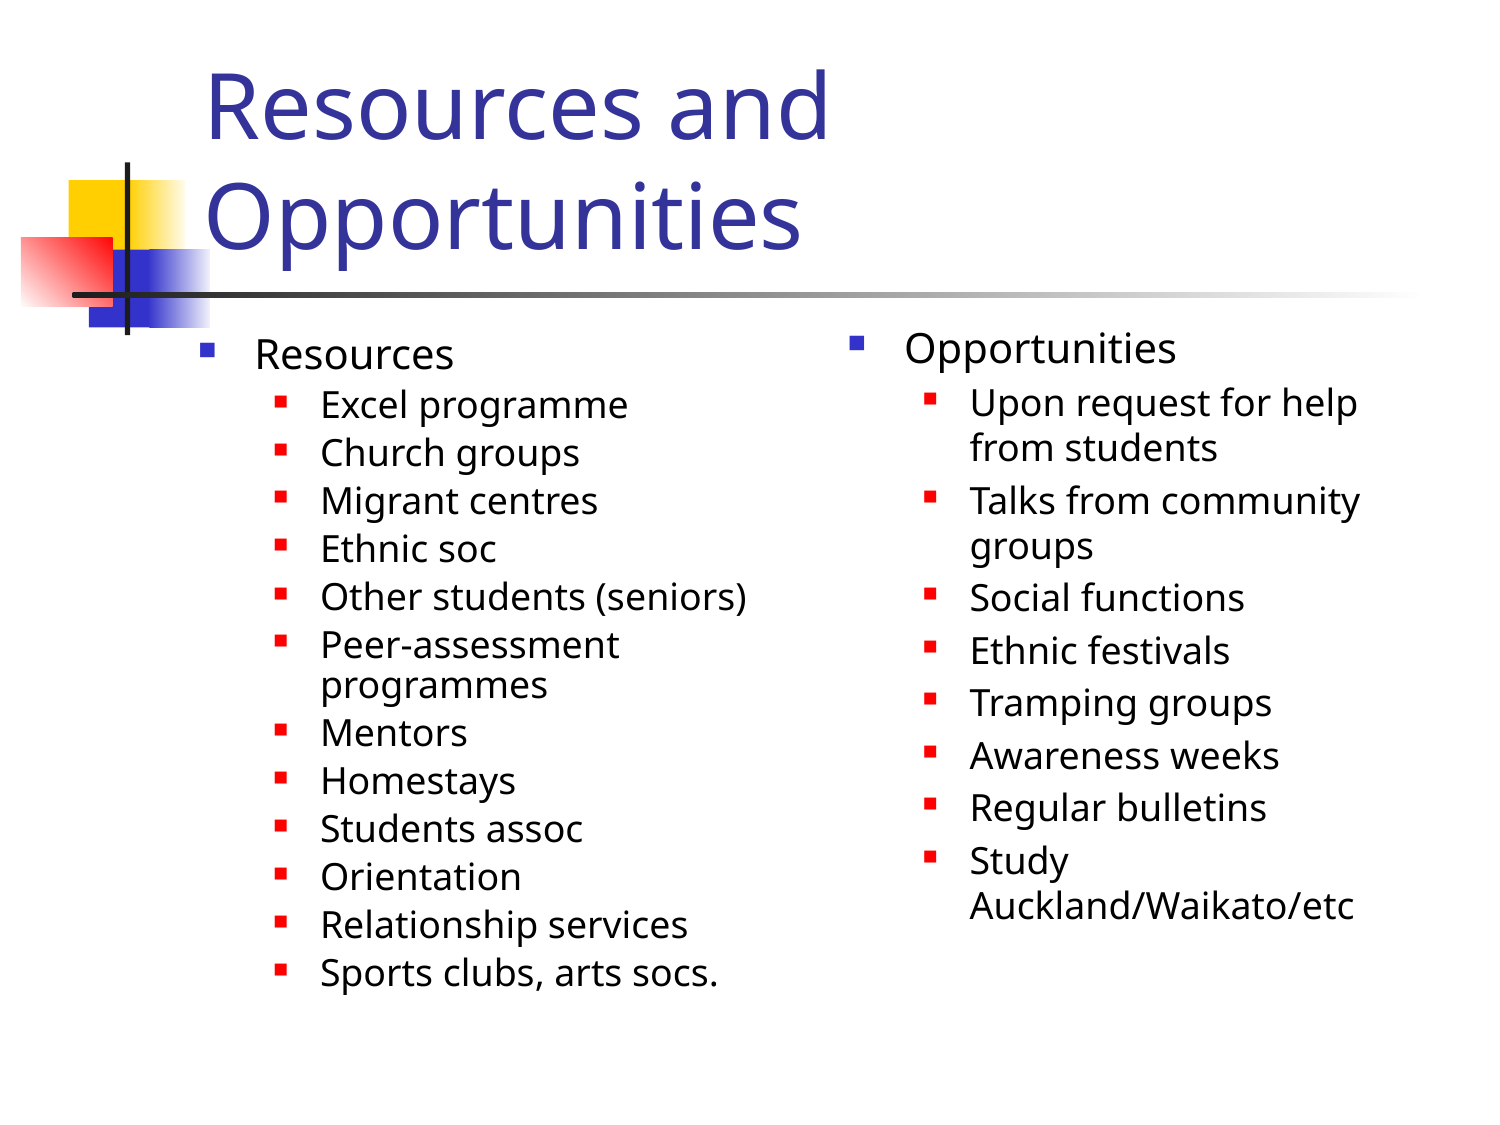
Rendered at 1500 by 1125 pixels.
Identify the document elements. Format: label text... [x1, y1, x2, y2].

title Resources and Opportunities [188, 35, 1468, 275]
list Resources Excel programme Church groups Migrant centres Ethnic soc Other students (seniors) Peer-assessment programmes Mentors Homestays Students assoc Orientation Relationship services Sports clubs, arts socs. [183, 326, 808, 1002]
list Opportunities Upon request for help from students Talks from community groups Social functions Ethnic festivals Tramping groups Awareness weeks Regular bulletins Study Auckland/Waikato/etc [832, 314, 1458, 990]
